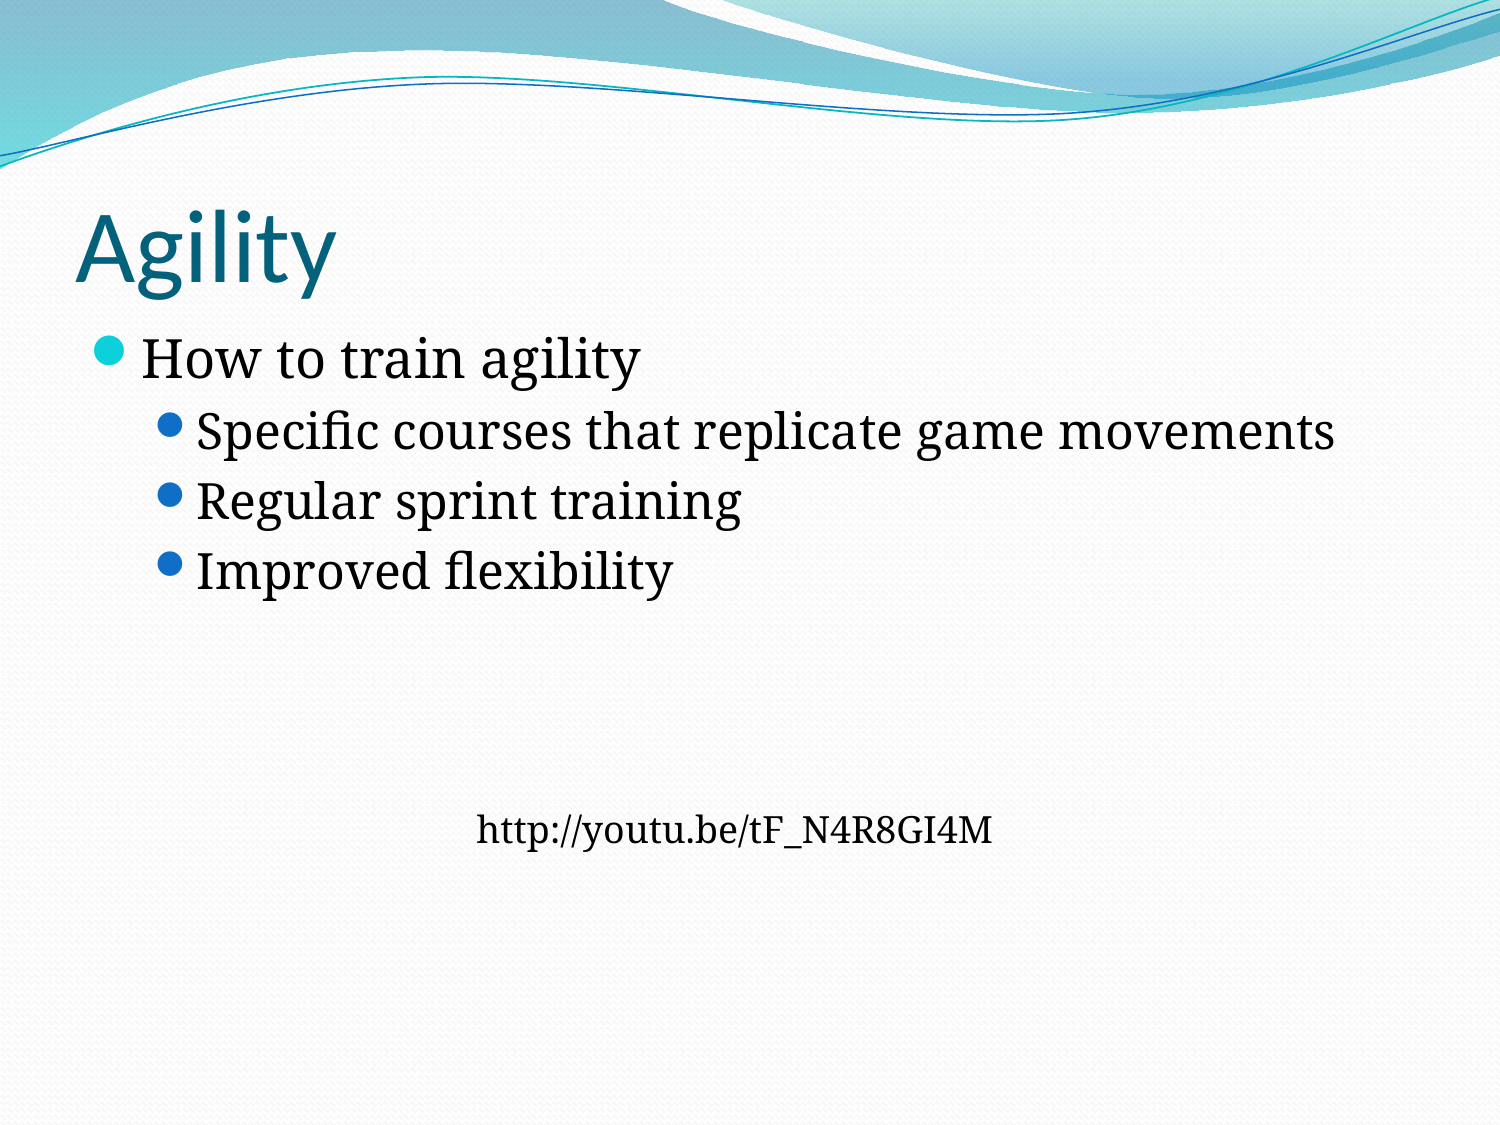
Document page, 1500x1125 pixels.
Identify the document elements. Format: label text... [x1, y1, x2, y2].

title Agility [75, 115, 1425, 303]
text_box http://youtu.be/tF_N4R8GI4M [461, 798, 1009, 859]
list How to train agility Specific courses that replicate game movements Regular sprint training Improved flexibility [75, 317, 1425, 1038]
